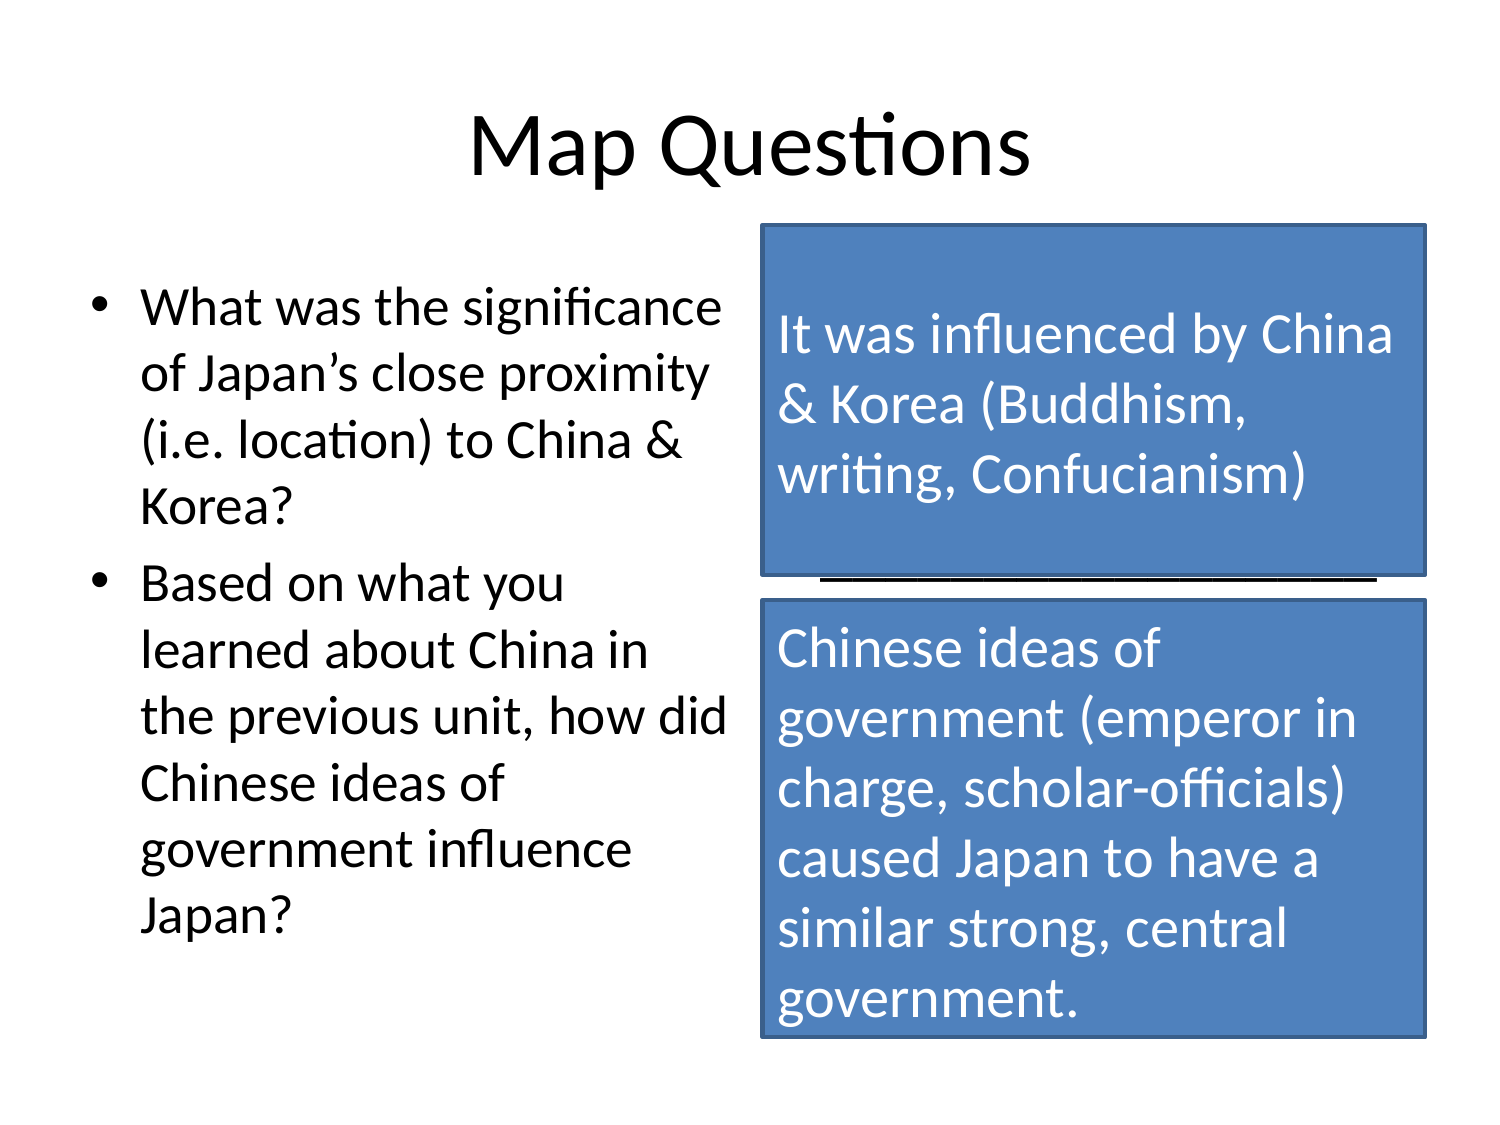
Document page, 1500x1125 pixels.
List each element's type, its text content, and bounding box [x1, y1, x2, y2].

title Map Questions [75, 45, 1425, 233]
text_box Chinese ideas of government (emperor in charge, scholar-officials) caused Japan to have a similar strong, central government. [760, 598, 1427, 1039]
text_box It was influenced by China & Korea (Buddhism, writing, Confucianism) [760, 223, 1427, 577]
list What was the significance of Japan’s close proximity (i.e. location) to China & Korea? Based on what you learned about China in the previous unit, how did Chinese ideas of government influence Japan? [75, 262, 749, 1005]
text_box ____________________________________________________________________ _____________________________________________________________________________________ [749, 262, 1425, 1005]
